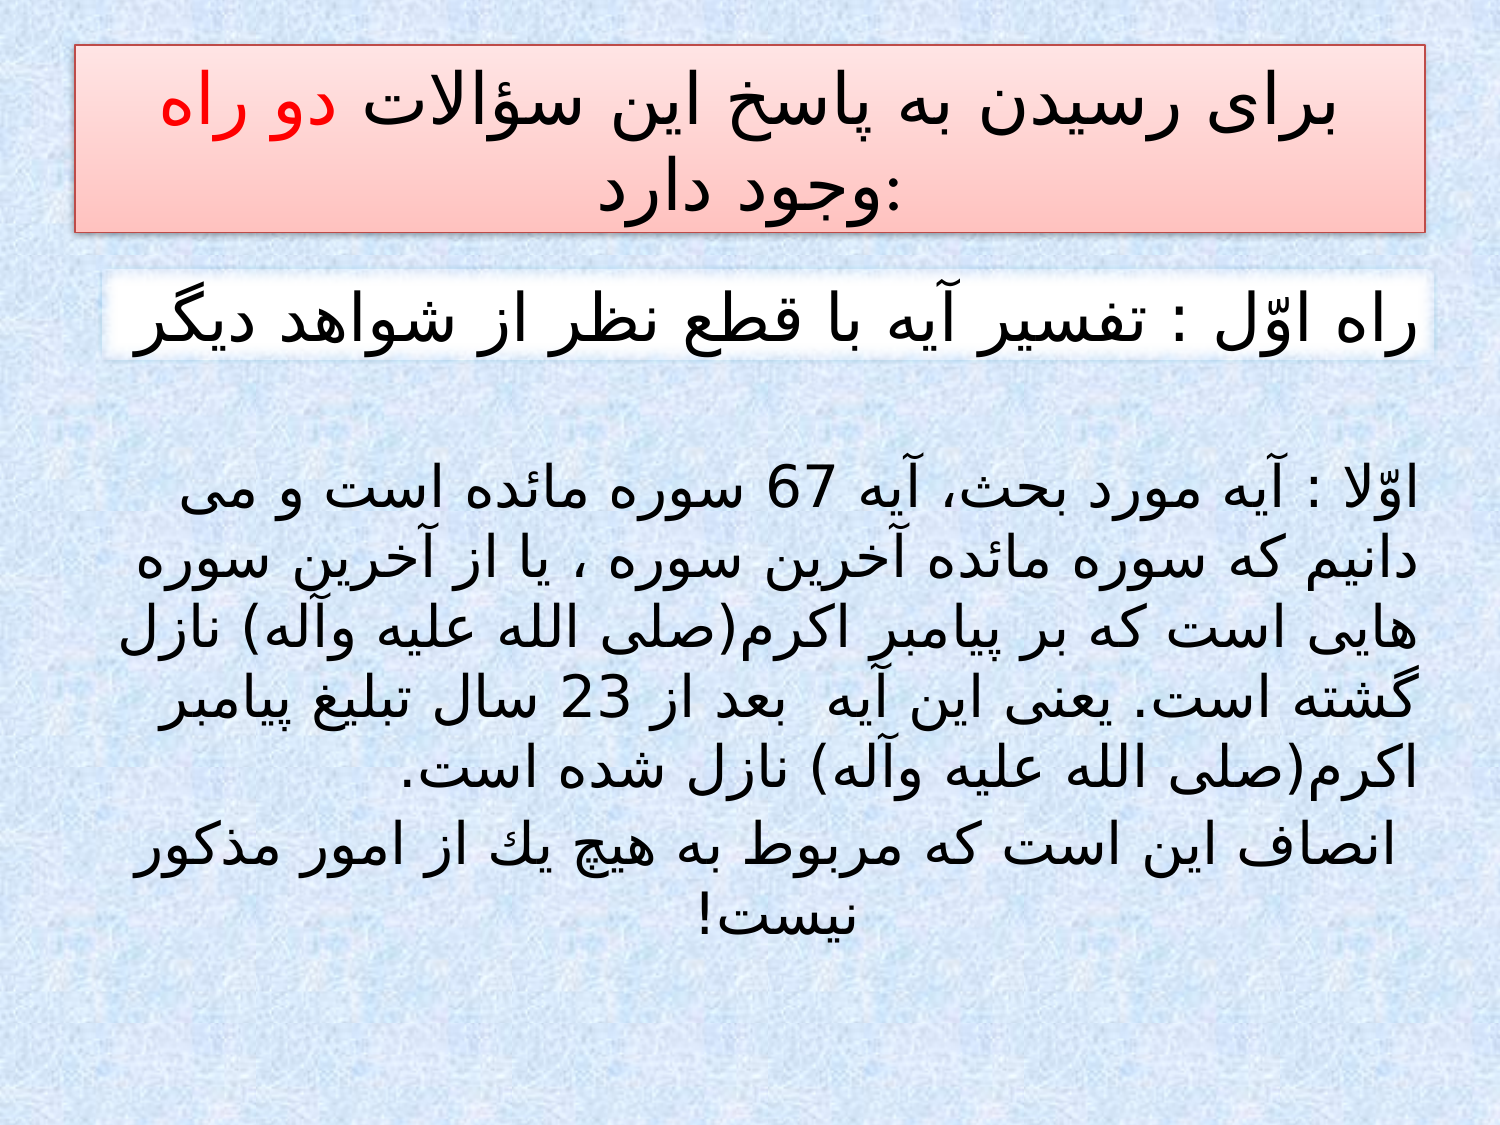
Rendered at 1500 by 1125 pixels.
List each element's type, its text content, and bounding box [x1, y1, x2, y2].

text_box انصاف اين است كه مربوط به هيچ يك از امور مذكور نيست! [99, 798, 1436, 954]
text_box اوّلا : آيه مورد بحث، آيه 67 سوره مائده است و مى دانيم كه سوره مائده آخرين سوره ، يا از آخرين سوره هايى است كه بر پيامبر اكرم(صلى الله عليه وآله) نازل گشته است. يعنى اين آيه بعد از 23 سال تبليغ پيامبر اكرم(صلى الله عليه وآله) نازل شده است. [76, 441, 1436, 807]
text_box راه اوّل : تفسير آيه با قطع نظر از شواهد ديگر [114, 281, 1423, 348]
title براى رسيدن به پاسخ اين سؤالات دو راه وجود دارد: [74, 44, 1426, 233]
picture [0, 0, 1500, 1125]
